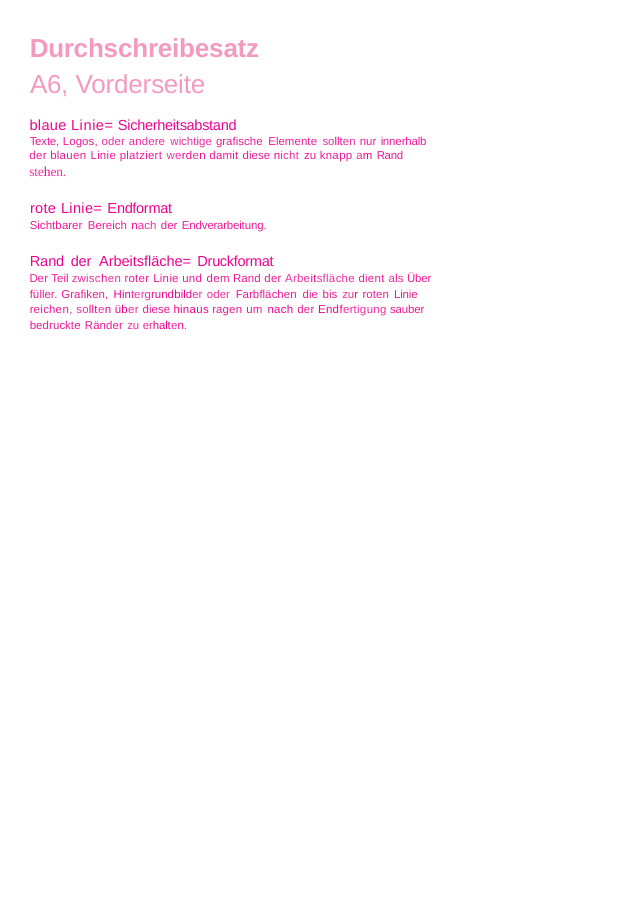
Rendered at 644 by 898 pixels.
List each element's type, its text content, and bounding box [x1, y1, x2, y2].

text_box blaue Linie= Sicherheitsabstand Texte, Logos, oder andere wichtige grafische Elemente sollten nur innerhalb der blauen Linie platziert werden damit diese nicht zu knapp am Rand stehen. rote Linie= Endformat Sichtbarer Bereich nach der Endverarbeitung. Rand der Arbeitsfläche= Druckformat Der Teil zwischen roter Linie und dem Rand der Arbeitsfläche dient als Über­ füller. Grafiken, Hintergrundbilder oder Farbflächen die bis zur roten Linie reichen, sollten über diese hinaus ragen um nach der Endfertigung sauber bedruckte Ränder zu erhalten. [27, 112, 437, 332]
title Durchschreibesatz A6, Vorderseite [27, 24, 278, 112]
